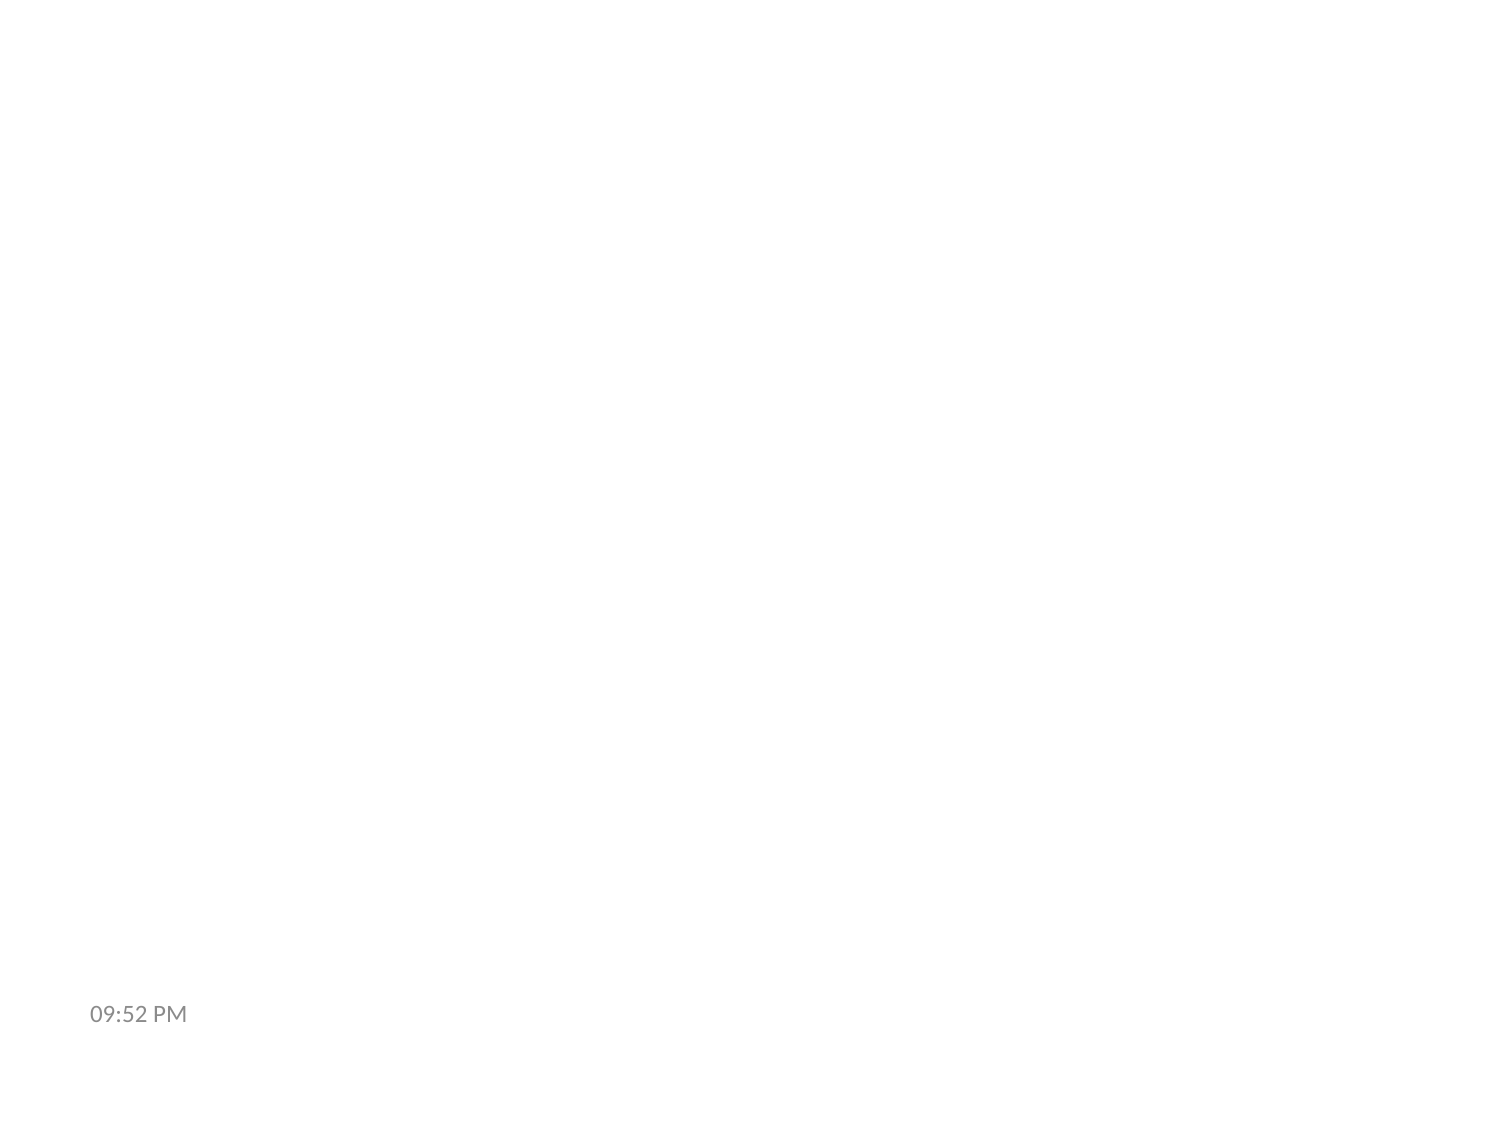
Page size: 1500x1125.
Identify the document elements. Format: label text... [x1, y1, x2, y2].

text_box 3:35 PM [75, 982, 425, 1043]
